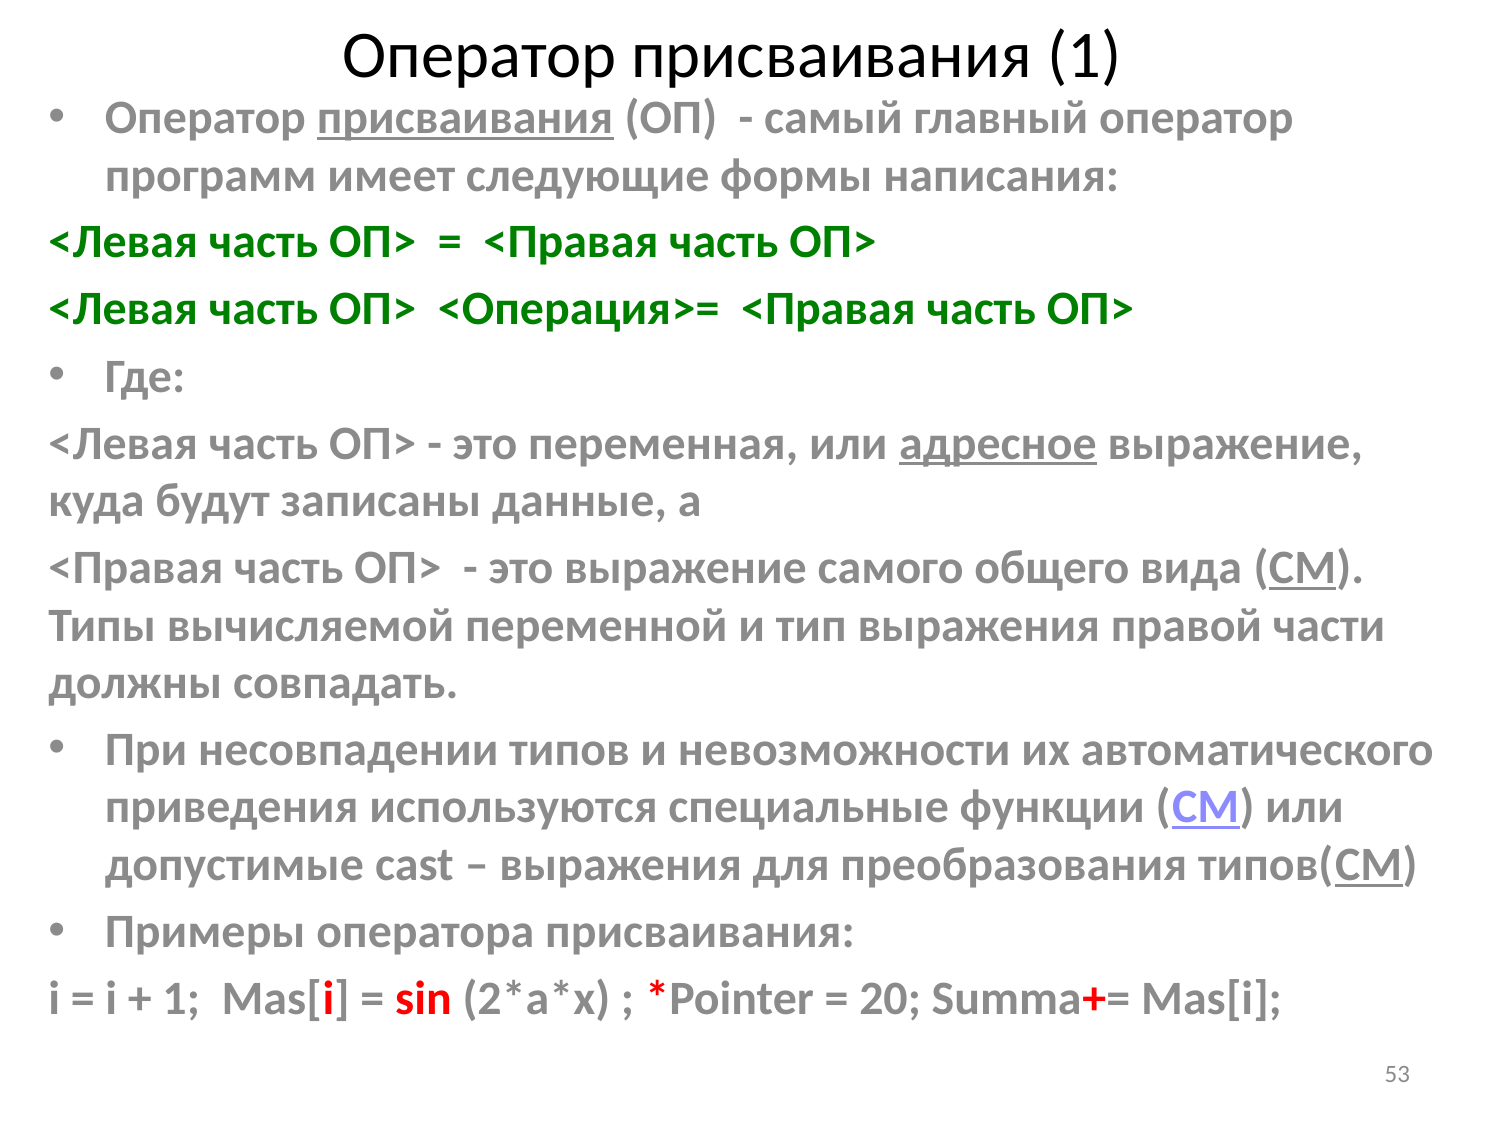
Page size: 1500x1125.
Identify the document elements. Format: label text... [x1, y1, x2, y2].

slide_number 53 [1074, 1042, 1425, 1103]
title Оператор присваивания (1) [159, 0, 1306, 78]
text_box Оператор присваивания (ОП) - самый главный оператор программ имеет следующие формы написания: <Левая часть ОП> = <Правая часть ОП> <Левая часть ОП> <Операция>= <Правая часть ОП> Где: <Левая часть ОП> - это переменная, или адресное выражение, куда будут записаны данные, а <Правая часть ОП> - это выражение самого общего вида (СМ). Типы вычисляемой переменной и тип выражения правой части должны совпадать. При несовпадении типов и невозможности их автоматического приведения используются специальные функции (СМ) или допустимые cast – выражения для преобразования типов(СМ) Примеры оператора присваивания: i = i + 1; Mas[i] = sin (2*a*x) ; *Pointer = 20; Summa+= Mas[i]; [33, 78, 1457, 1024]
